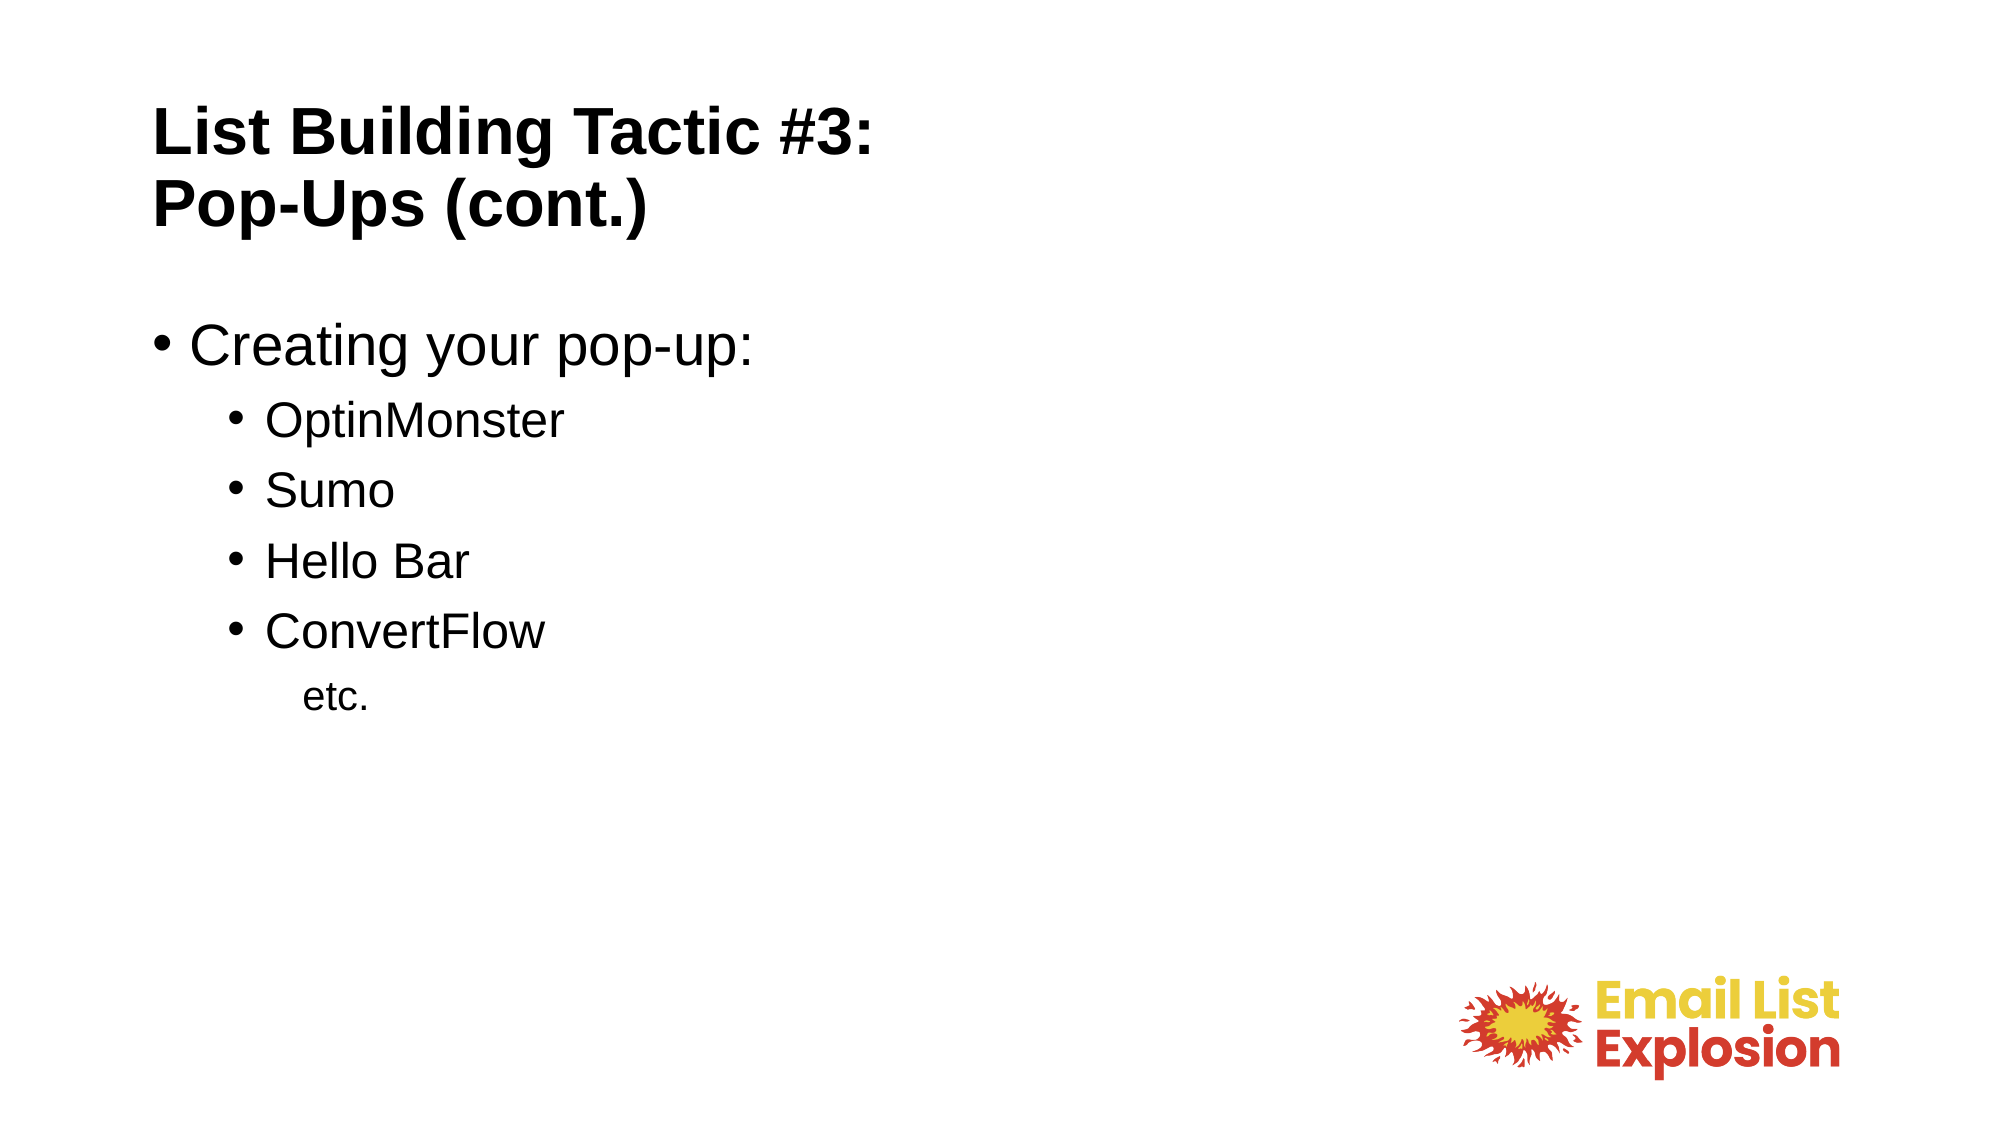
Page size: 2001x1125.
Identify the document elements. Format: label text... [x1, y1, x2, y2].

list Creating your pop-up: OptinMonster Sumo Hello Bar ConvertFlow etc. [137, 299, 1863, 1014]
picture [1448, 1014, 1849, 1103]
title List Building Tactic #3: Pop-Ups (cont.) [137, 59, 1863, 278]
